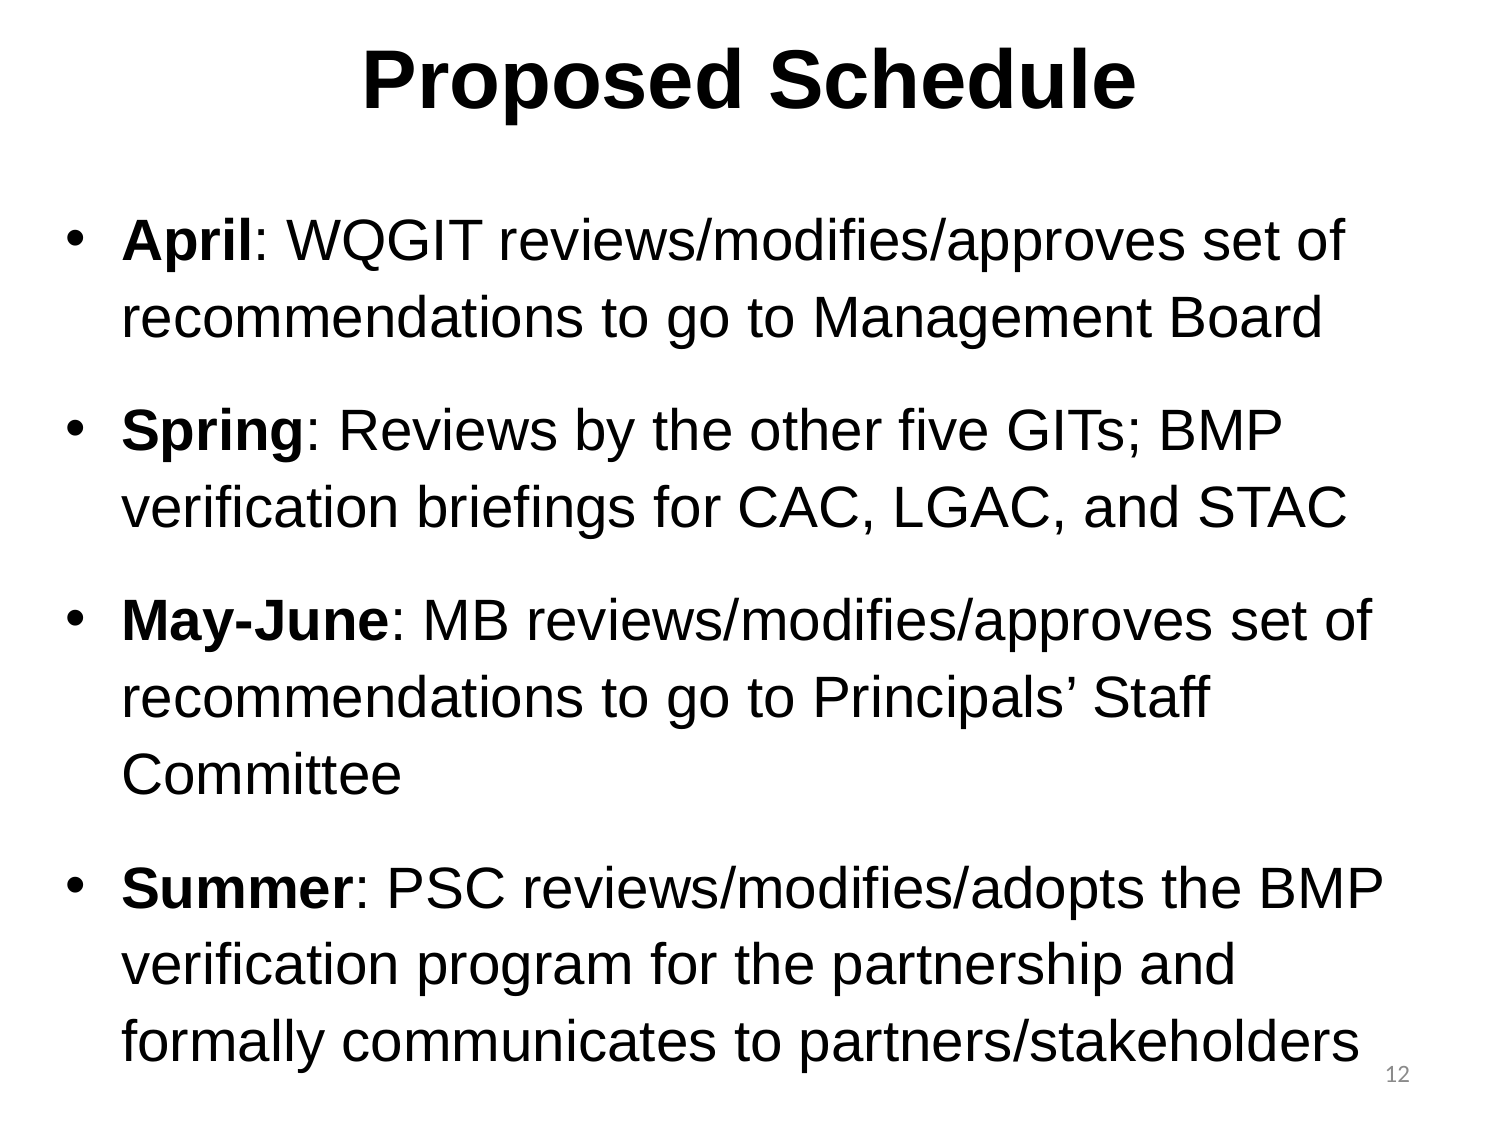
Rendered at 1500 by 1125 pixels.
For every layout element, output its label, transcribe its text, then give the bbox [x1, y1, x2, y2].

list April: WQGIT reviews/modifies/approves set of recommendations to go to Management Board Spring: Reviews by the other five GITs; BMP verification briefings for CAC, LGAC, and STAC May-June: MB reviews/modifies/approves set of recommendations to go to Principals’ Staff Committee Summer: PSC reviews/modifies/adopts the BMP verification program for the partnership and formally communicates to partners/stakeholders [50, 187, 1438, 1125]
slide_number 12 [1074, 1042, 1425, 1103]
title Proposed Schedule [75, 0, 1425, 150]
